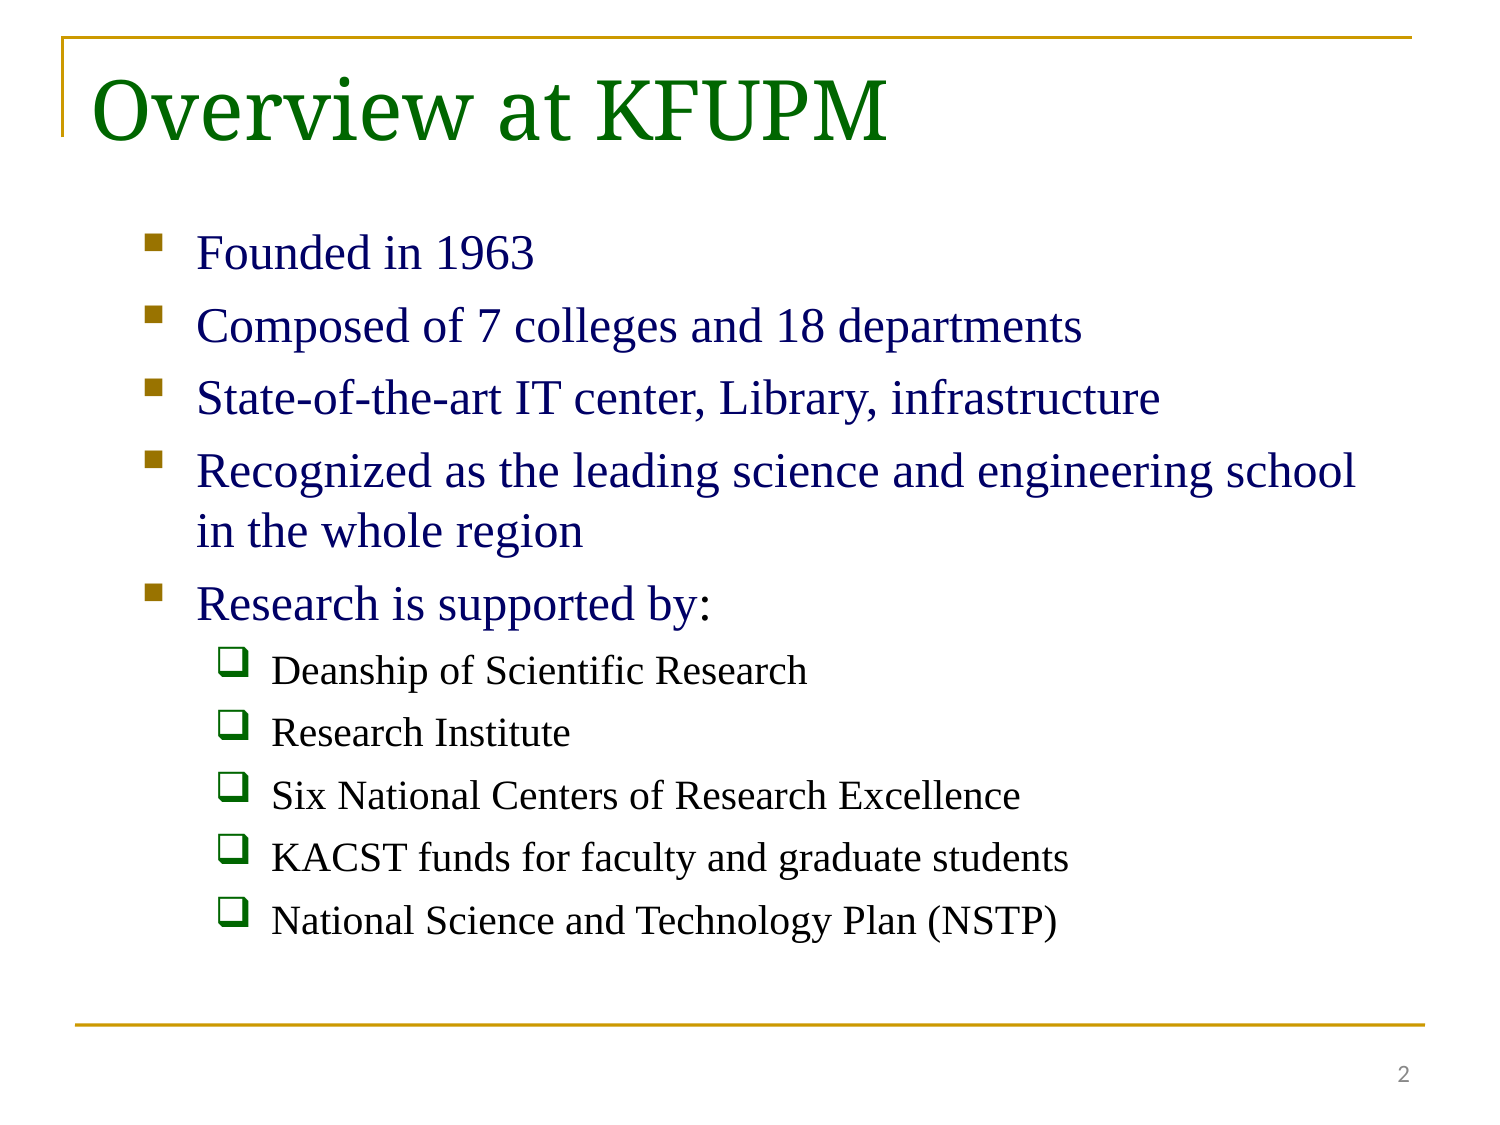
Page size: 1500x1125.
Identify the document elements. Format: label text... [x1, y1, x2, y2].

text_box Overview at KFUPM [74, 49, 1413, 188]
text_box Founded in 1963 Composed of 7 colleges and 18 departments State-of-the-art IT center, Library, infrastructure Recognized as the leading science and engineering school in the whole region Research is supported by: Deanship of Scientific Research Research Institute Six National Centers of Research Excellence KACST funds for faculty and graduate students National Science and Technology Plan (NSTP) [124, 212, 1413, 950]
text_box 2 [1074, 1042, 1425, 1103]
